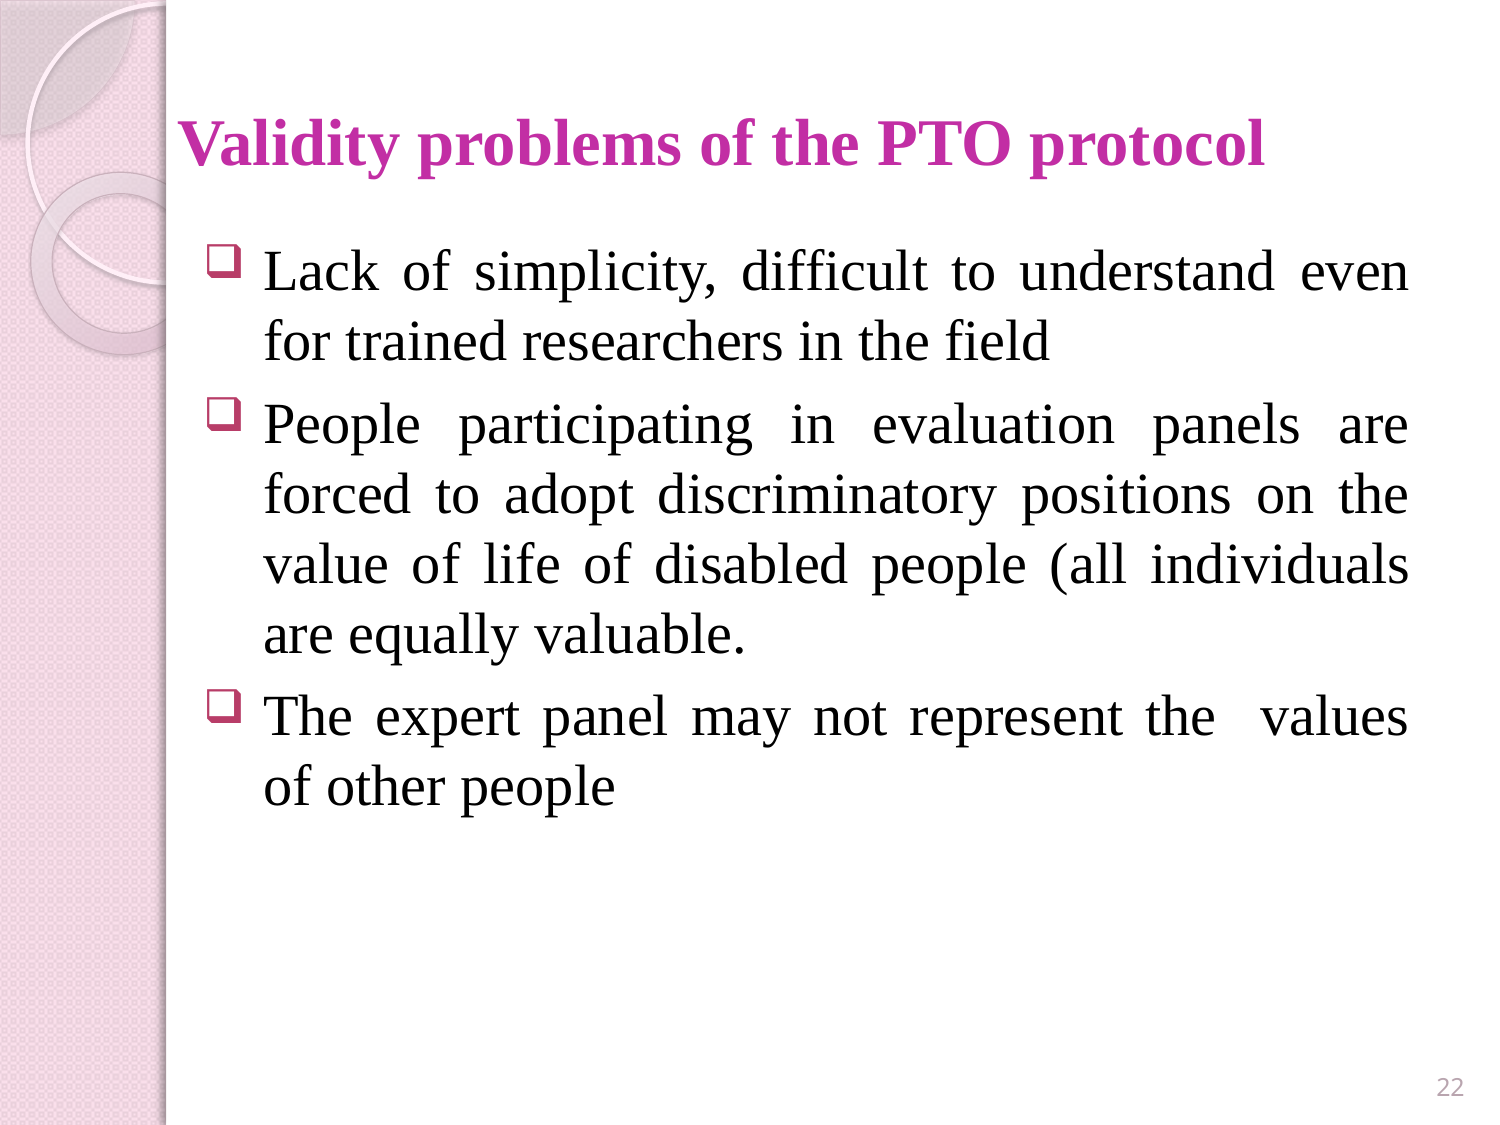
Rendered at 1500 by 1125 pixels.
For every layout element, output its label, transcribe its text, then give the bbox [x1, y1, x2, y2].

list Lack of simplicity, difficult to understand even for trained researchers in the field People participating in evaluation panels are forced to adopt discriminatory positions on the value of life of disabled people (all individuals are equally valuable. The expert panel may not represent the values of other people [174, 224, 1425, 1025]
title Validity problems of the PTO protocol [162, 45, 1500, 233]
slide_number 22 [1413, 1034, 1488, 1113]
